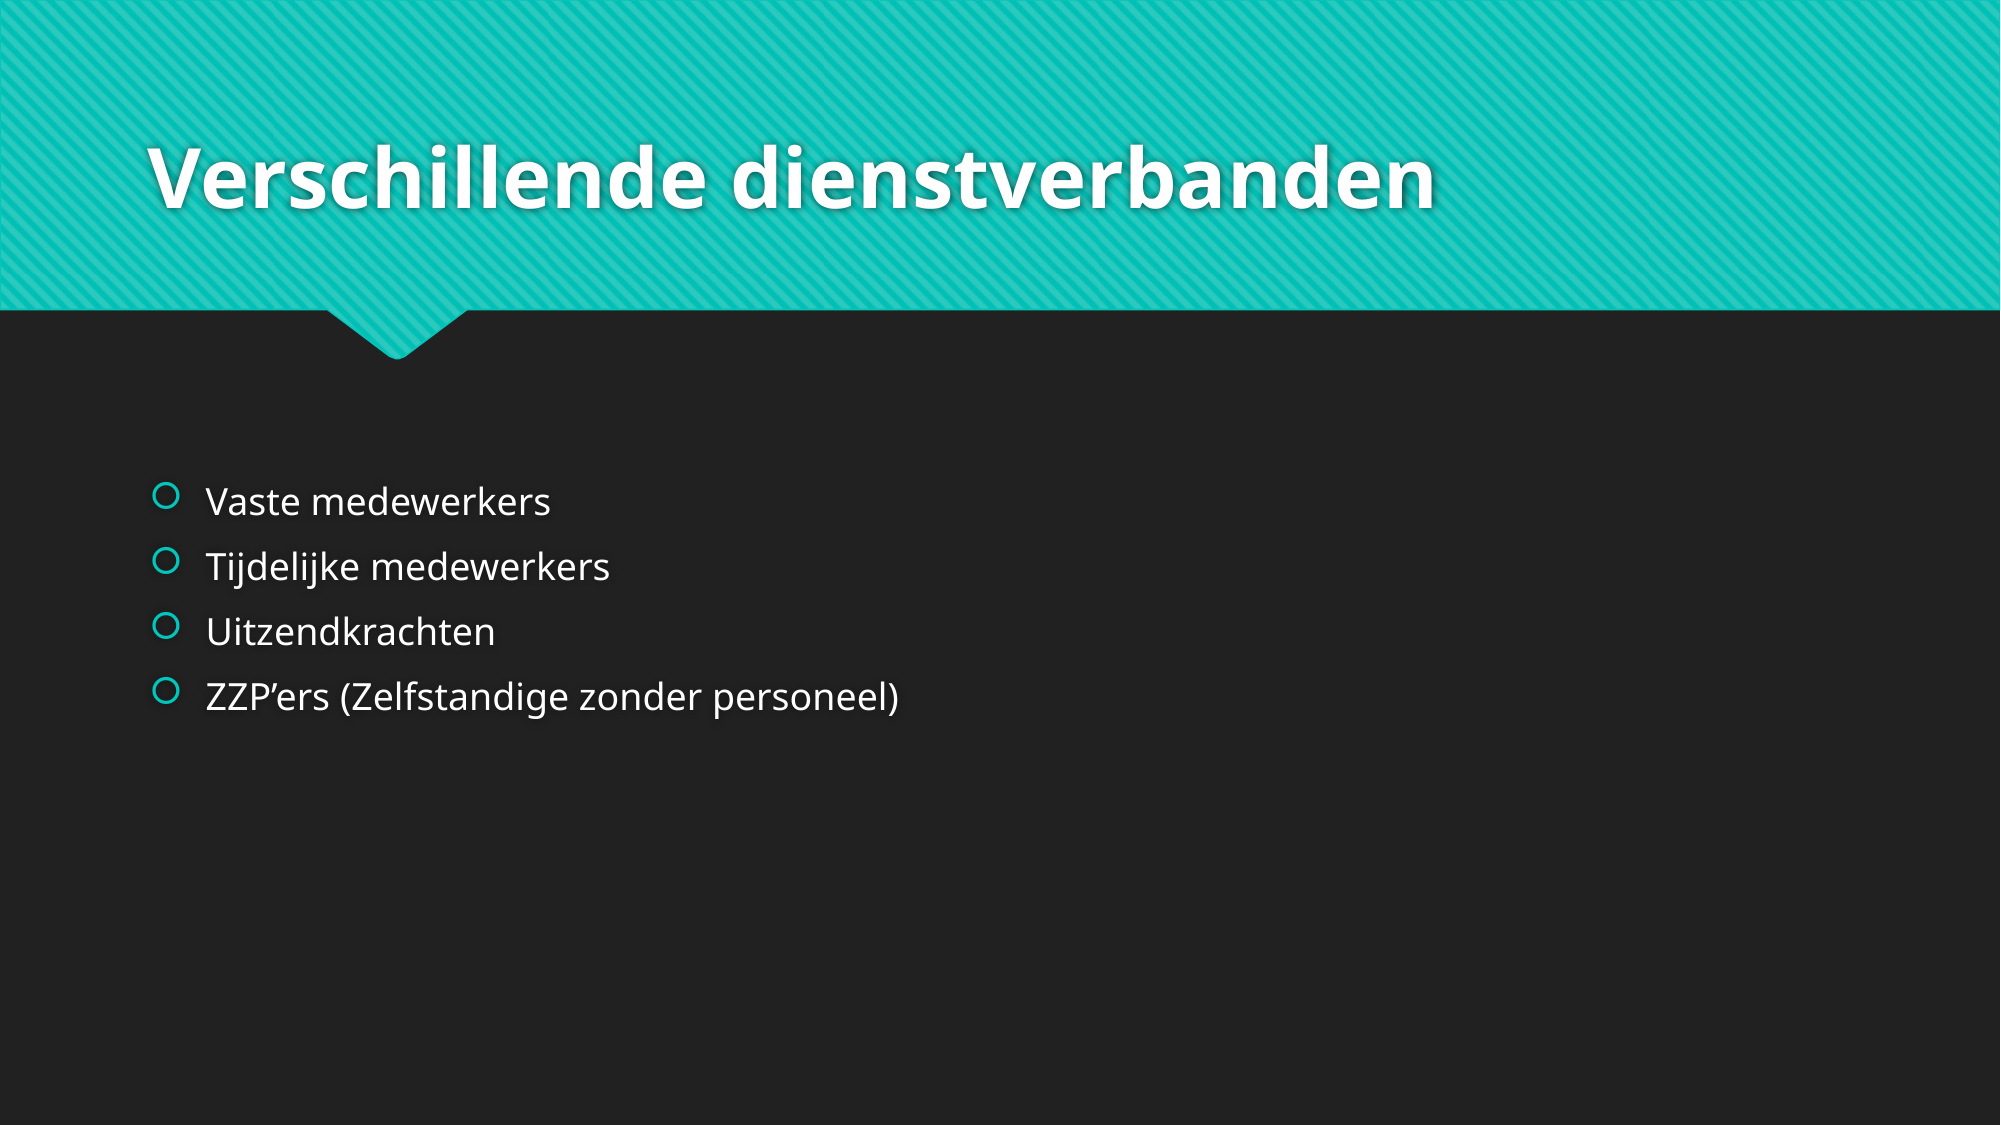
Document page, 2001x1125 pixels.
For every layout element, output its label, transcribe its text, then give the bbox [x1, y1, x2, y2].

title Verschillende dienstverbanden [132, 73, 1868, 233]
list Vaste medewerkers Tijdelijke medewerkers Uitzendkrachten ZZP’ers (Zelfstandige zonder personeel) [134, 364, 1866, 962]
